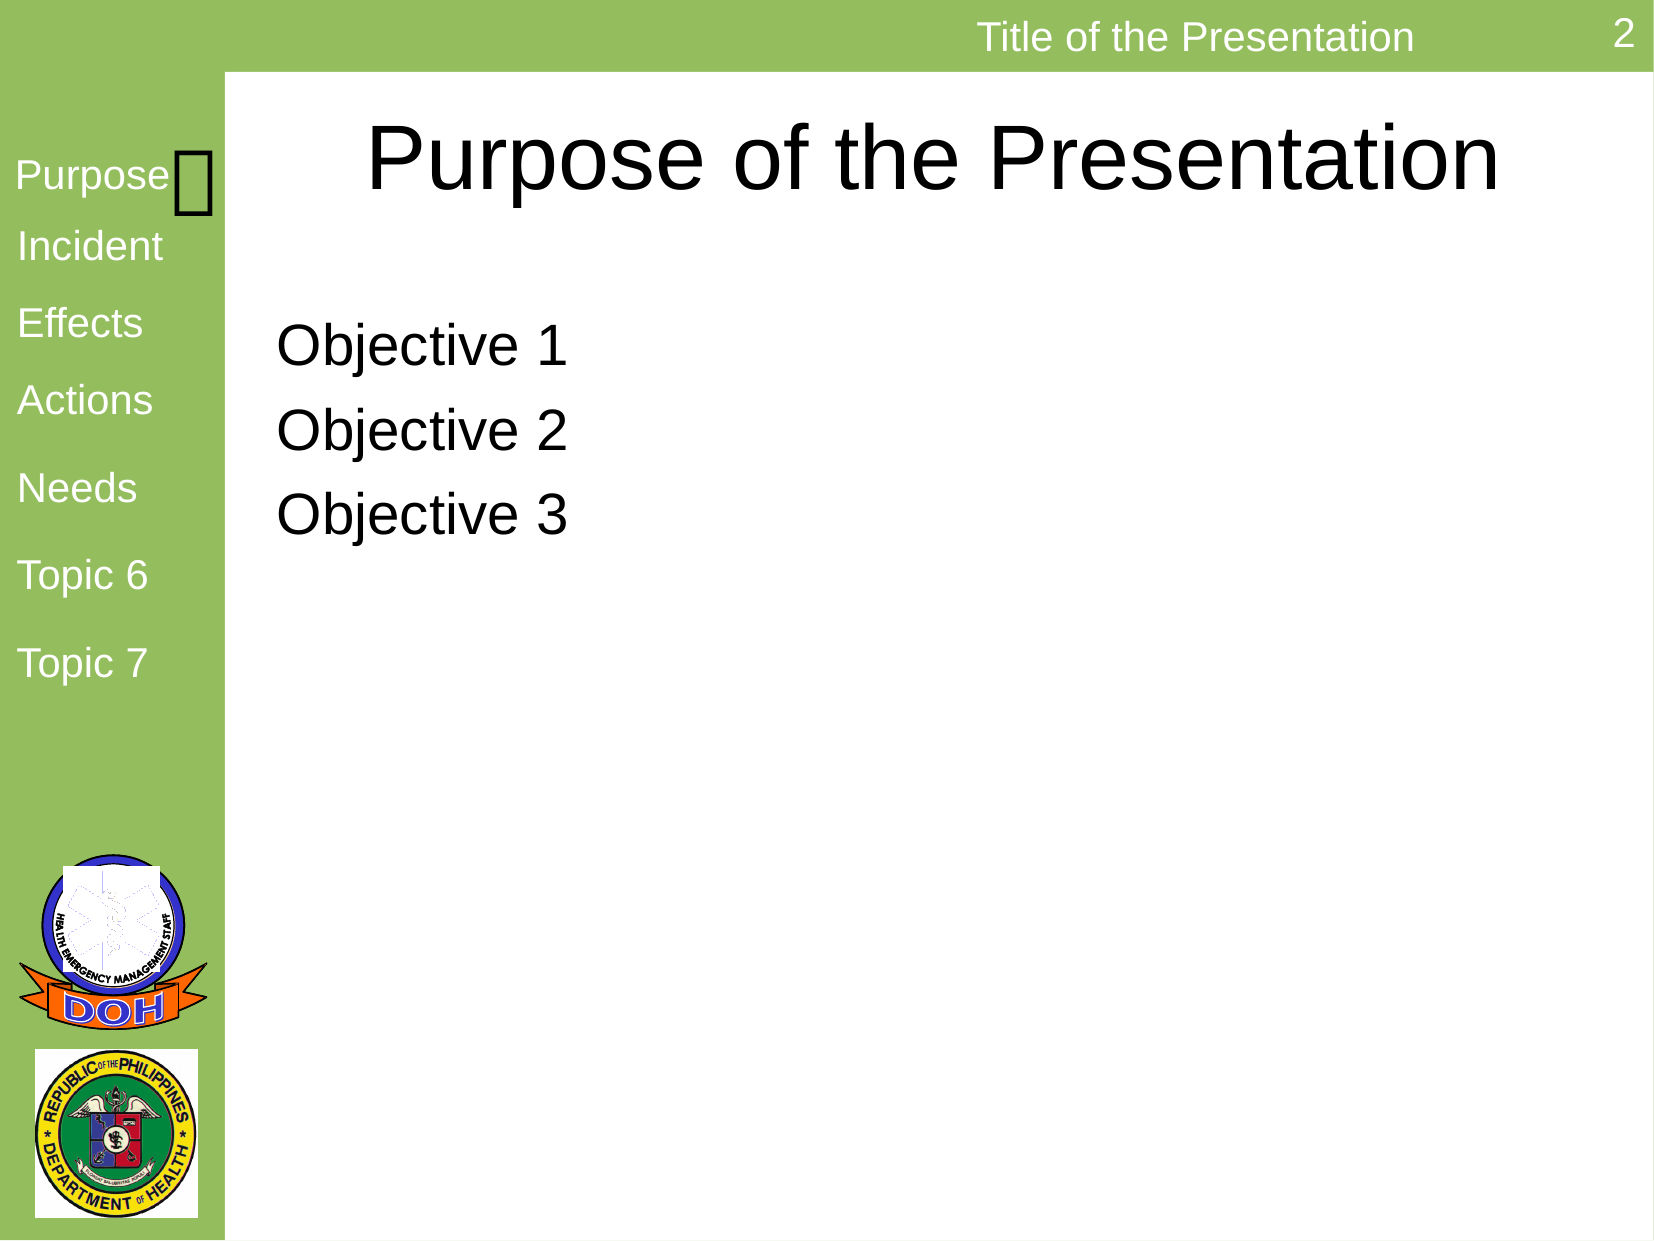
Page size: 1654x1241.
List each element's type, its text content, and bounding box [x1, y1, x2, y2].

text_box  [151, 132, 265, 244]
title Purpose of the Presentation [262, 96, 1606, 226]
list Objective 1 Objective 2 Objective 3 [276, 307, 1627, 742]
